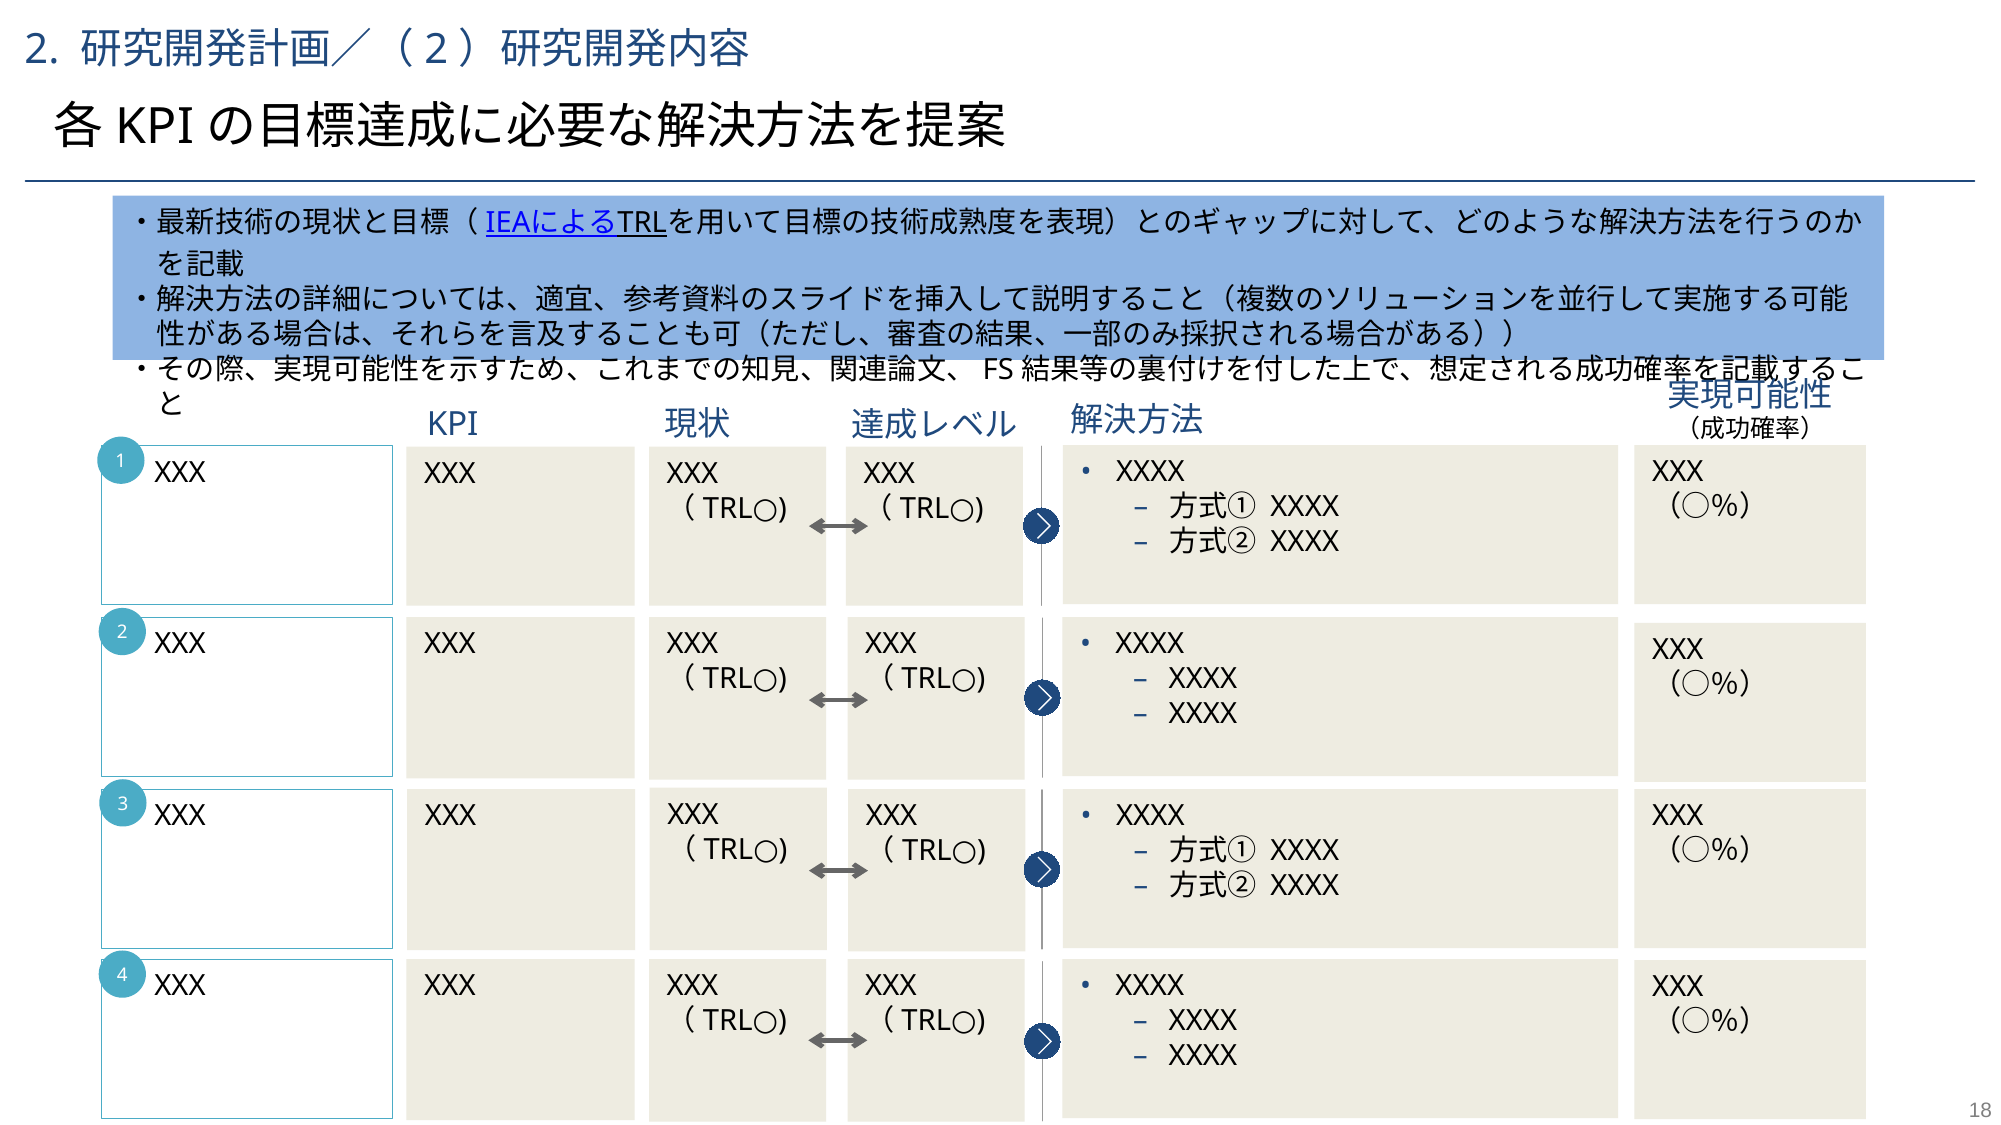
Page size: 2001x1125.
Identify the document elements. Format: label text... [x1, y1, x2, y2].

text_box XXX （○％） [1634, 622, 1866, 782]
text_box 1 [96, 435, 146, 485]
text_box XXX （TRL○) [845, 446, 1023, 606]
text_box XXX （○％） [1634, 445, 1866, 605]
text_box XXX （TRL○) [649, 617, 827, 780]
text_box 達成レベル [836, 395, 1033, 451]
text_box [1023, 446, 1060, 606]
text_box 各KPIの目標達成に必要な解決方法を提案 [53, 100, 1899, 155]
text_box XXX （TRL○) [649, 446, 827, 606]
text_box XXX [407, 789, 636, 951]
text_box XXX （TRL○) [649, 959, 827, 1122]
text_box 2. 研究開発計画／（2）研究開発内容 [24, 28, 1818, 74]
text_box XXX （○％） [1634, 960, 1866, 1120]
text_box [1024, 617, 1061, 778]
text_box XXX [406, 446, 635, 606]
text_box XXX （○％） [1634, 789, 1866, 949]
text_box XXX （TRL○) [848, 789, 1026, 952]
text_box XXX [101, 789, 393, 949]
text_box XXX [101, 445, 393, 605]
text_box XXXX 方式① XXXX 方式② XXXX [1062, 789, 1619, 949]
text_box 解決方法 [1056, 391, 1219, 446]
text_box 3 [98, 778, 148, 828]
text_box XXX [406, 959, 635, 1121]
text_box XXX （TRL○) [649, 787, 827, 951]
text_box XXX [406, 617, 635, 779]
text_box ・最新技術の現状と目標（IEAによるTRLを用いて目標の技術成熟度を表現）とのギャップに対して、どのような解決方法を行うのかを記載 ・解決方法の詳細については、適宜、参考資料のスライドを挿入して説明すること（複数のソリューションを並行して実施する可能性がある場合は、それらを言及することも可（ただし、審査の結果、一部のみ採択される場合がある）） ・その際、実現可能性を示すため、これまでの知見、関連論文、FS結果等の裏付けを付した上で、想定される成功確率を記載すること [112, 195, 1885, 361]
text_box 2 [97, 607, 147, 657]
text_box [1023, 789, 1060, 950]
text_box 4 [97, 949, 147, 999]
text_box KPI [412, 394, 494, 446]
text_box XXX （TRL○) [847, 959, 1025, 1122]
text_box XXX [101, 959, 393, 1119]
text_box XXX [101, 617, 393, 777]
text_box XXXX XXXX XXXX [1062, 959, 1619, 1119]
text_box 実現可能性 （成功確率） [1652, 365, 1849, 445]
text_box XXX （TRL○) [847, 617, 1025, 780]
text_box 現状 [649, 394, 746, 446]
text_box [1024, 961, 1061, 1121]
text_box XXXX XXXX XXXX [1062, 617, 1619, 777]
text_box XXXX 方式① XXXX 方式② XXXX [1062, 445, 1619, 605]
